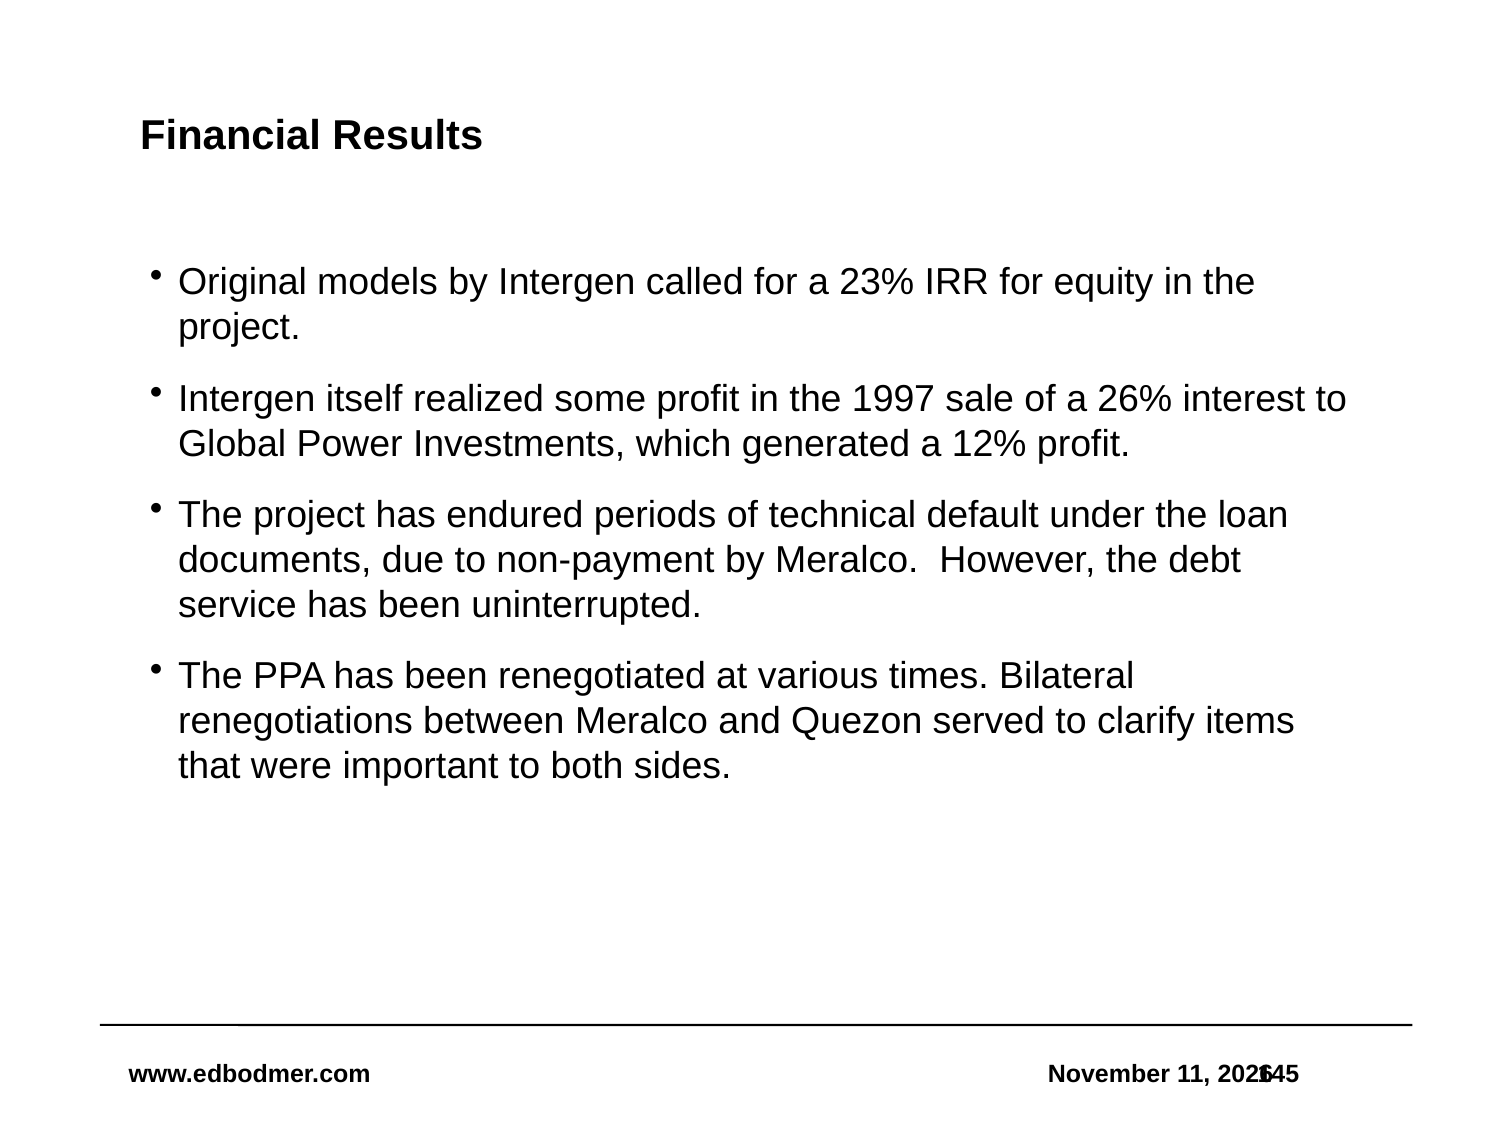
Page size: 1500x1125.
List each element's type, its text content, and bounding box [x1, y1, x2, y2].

list Original models by Intergen called for a 23% IRR for equity in the project. Intergen itself realized some profit in the 1997 sale of a 26% interest to Global Power Investments, which generated a 12% profit. The project has endured periods of technical default under the loan documents, due to non-payment by Meralco. However, the debt service has been uninterrupted. The PPA has been renegotiated at various times. Bilateral renegotiations between Meralco and Quezon served to clarify items that were important to both sides. [124, 249, 1376, 1001]
title Financial Results [124, 99, 1288, 226]
